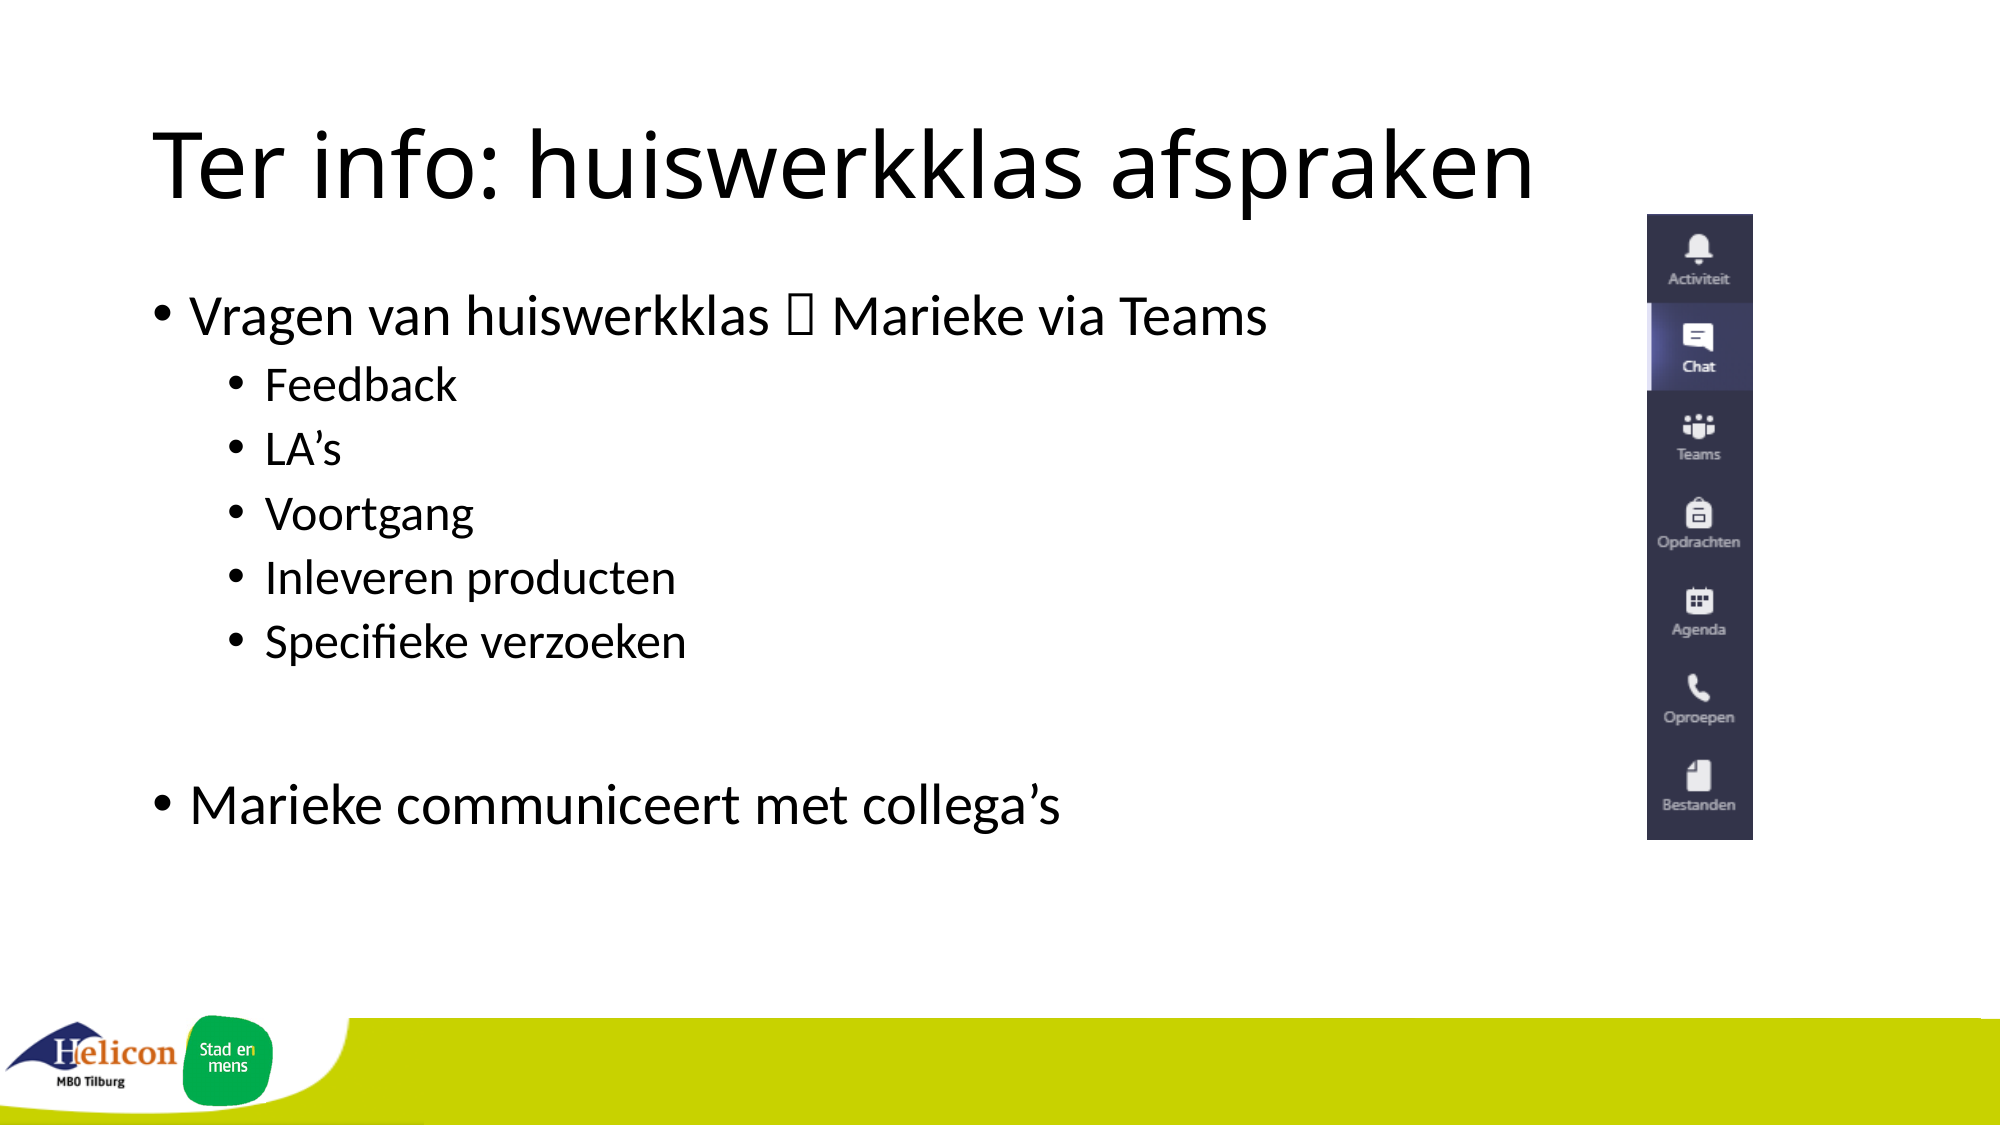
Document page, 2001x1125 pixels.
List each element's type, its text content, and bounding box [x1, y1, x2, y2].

picture [1647, 214, 1753, 840]
list Vragen van huiswerkklas  Marieke via Teams Feedback LA’s Voortgang Inleveren producten Specifieke verzoeken Marieke communiceert met collega’s [137, 277, 1666, 911]
title Ter info: huiswerkklas afspraken [137, 59, 1863, 278]
picture [0, 1013, 424, 1125]
